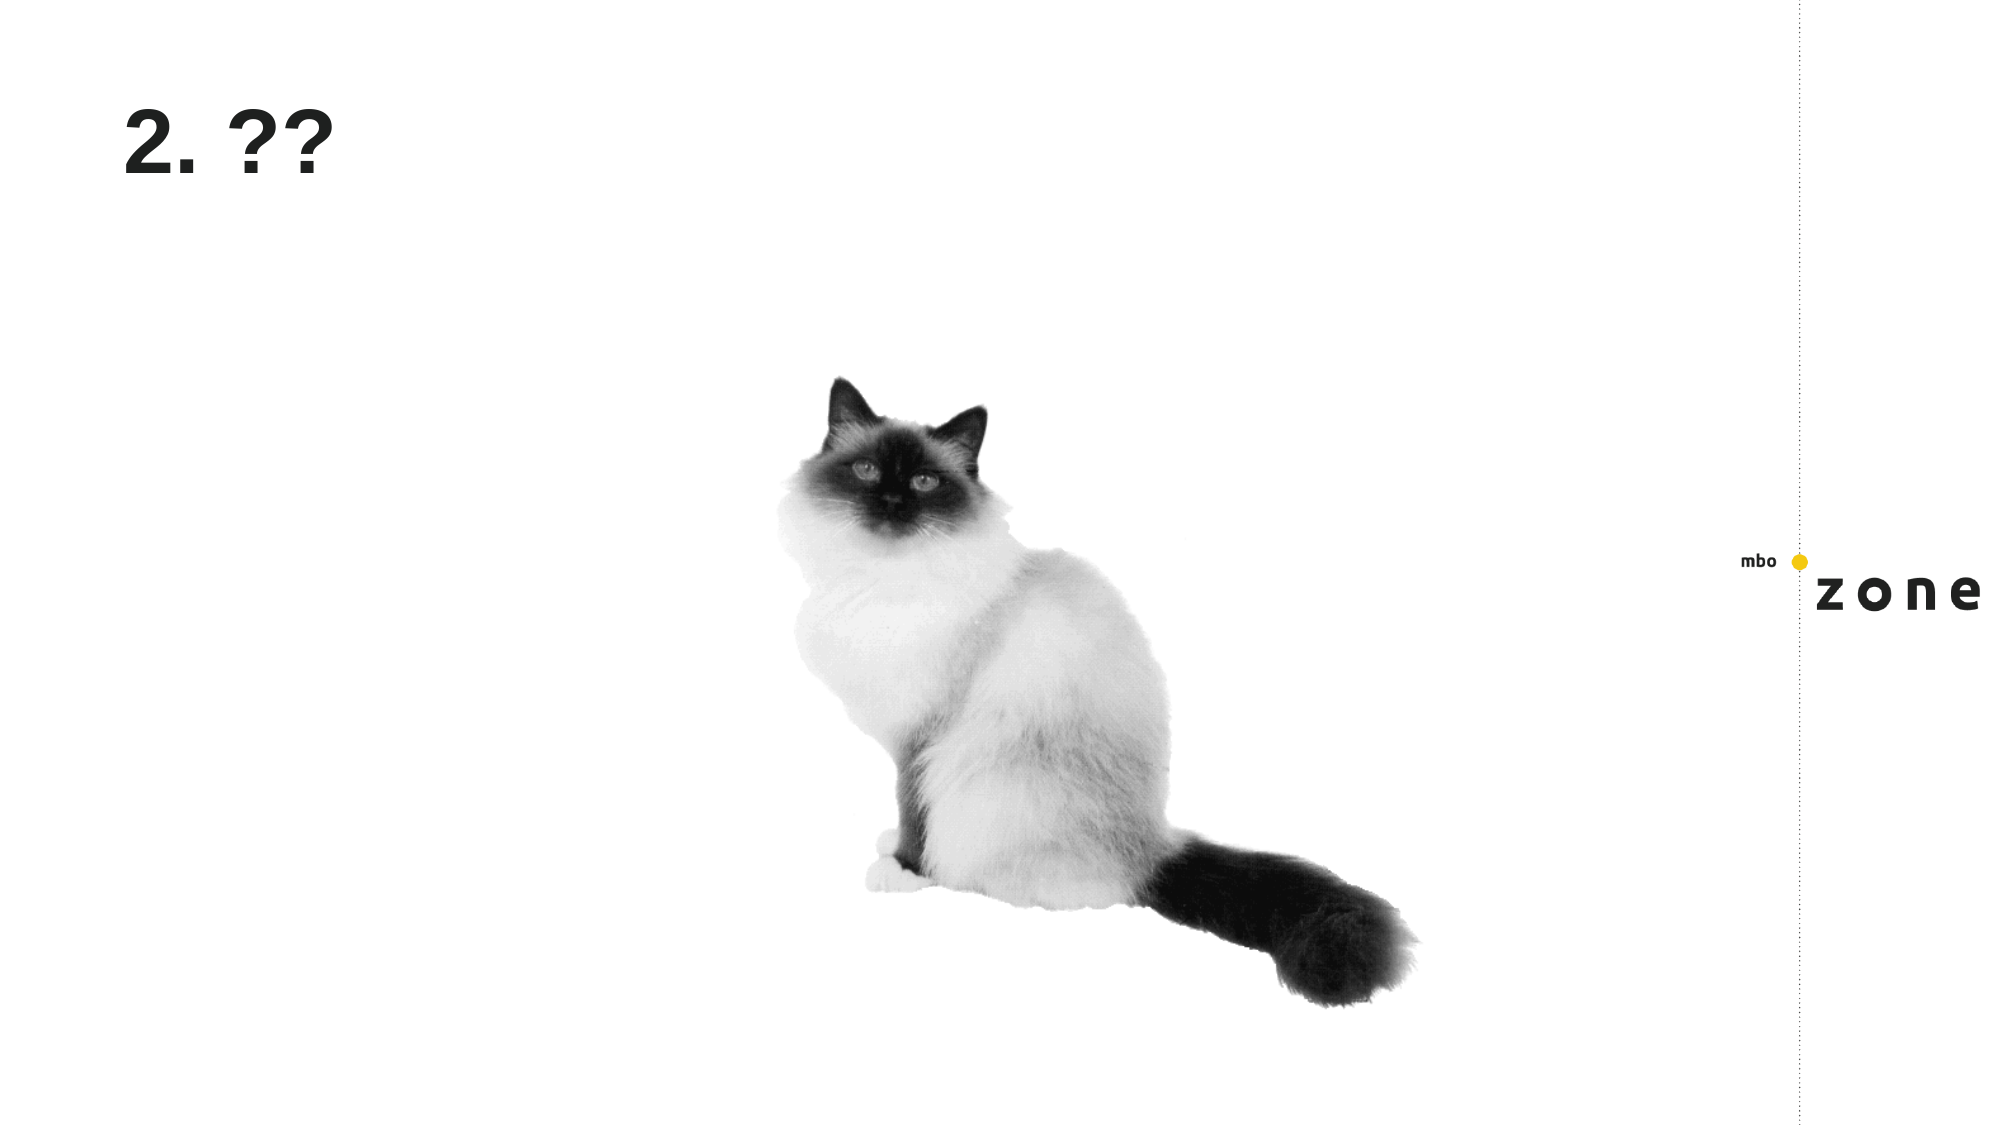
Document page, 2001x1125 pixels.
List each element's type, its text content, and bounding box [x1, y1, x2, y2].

picture [751, 267, 1455, 1022]
title 2. ?? [124, 94, 1607, 272]
picture [1596, 0, 2001, 1125]
